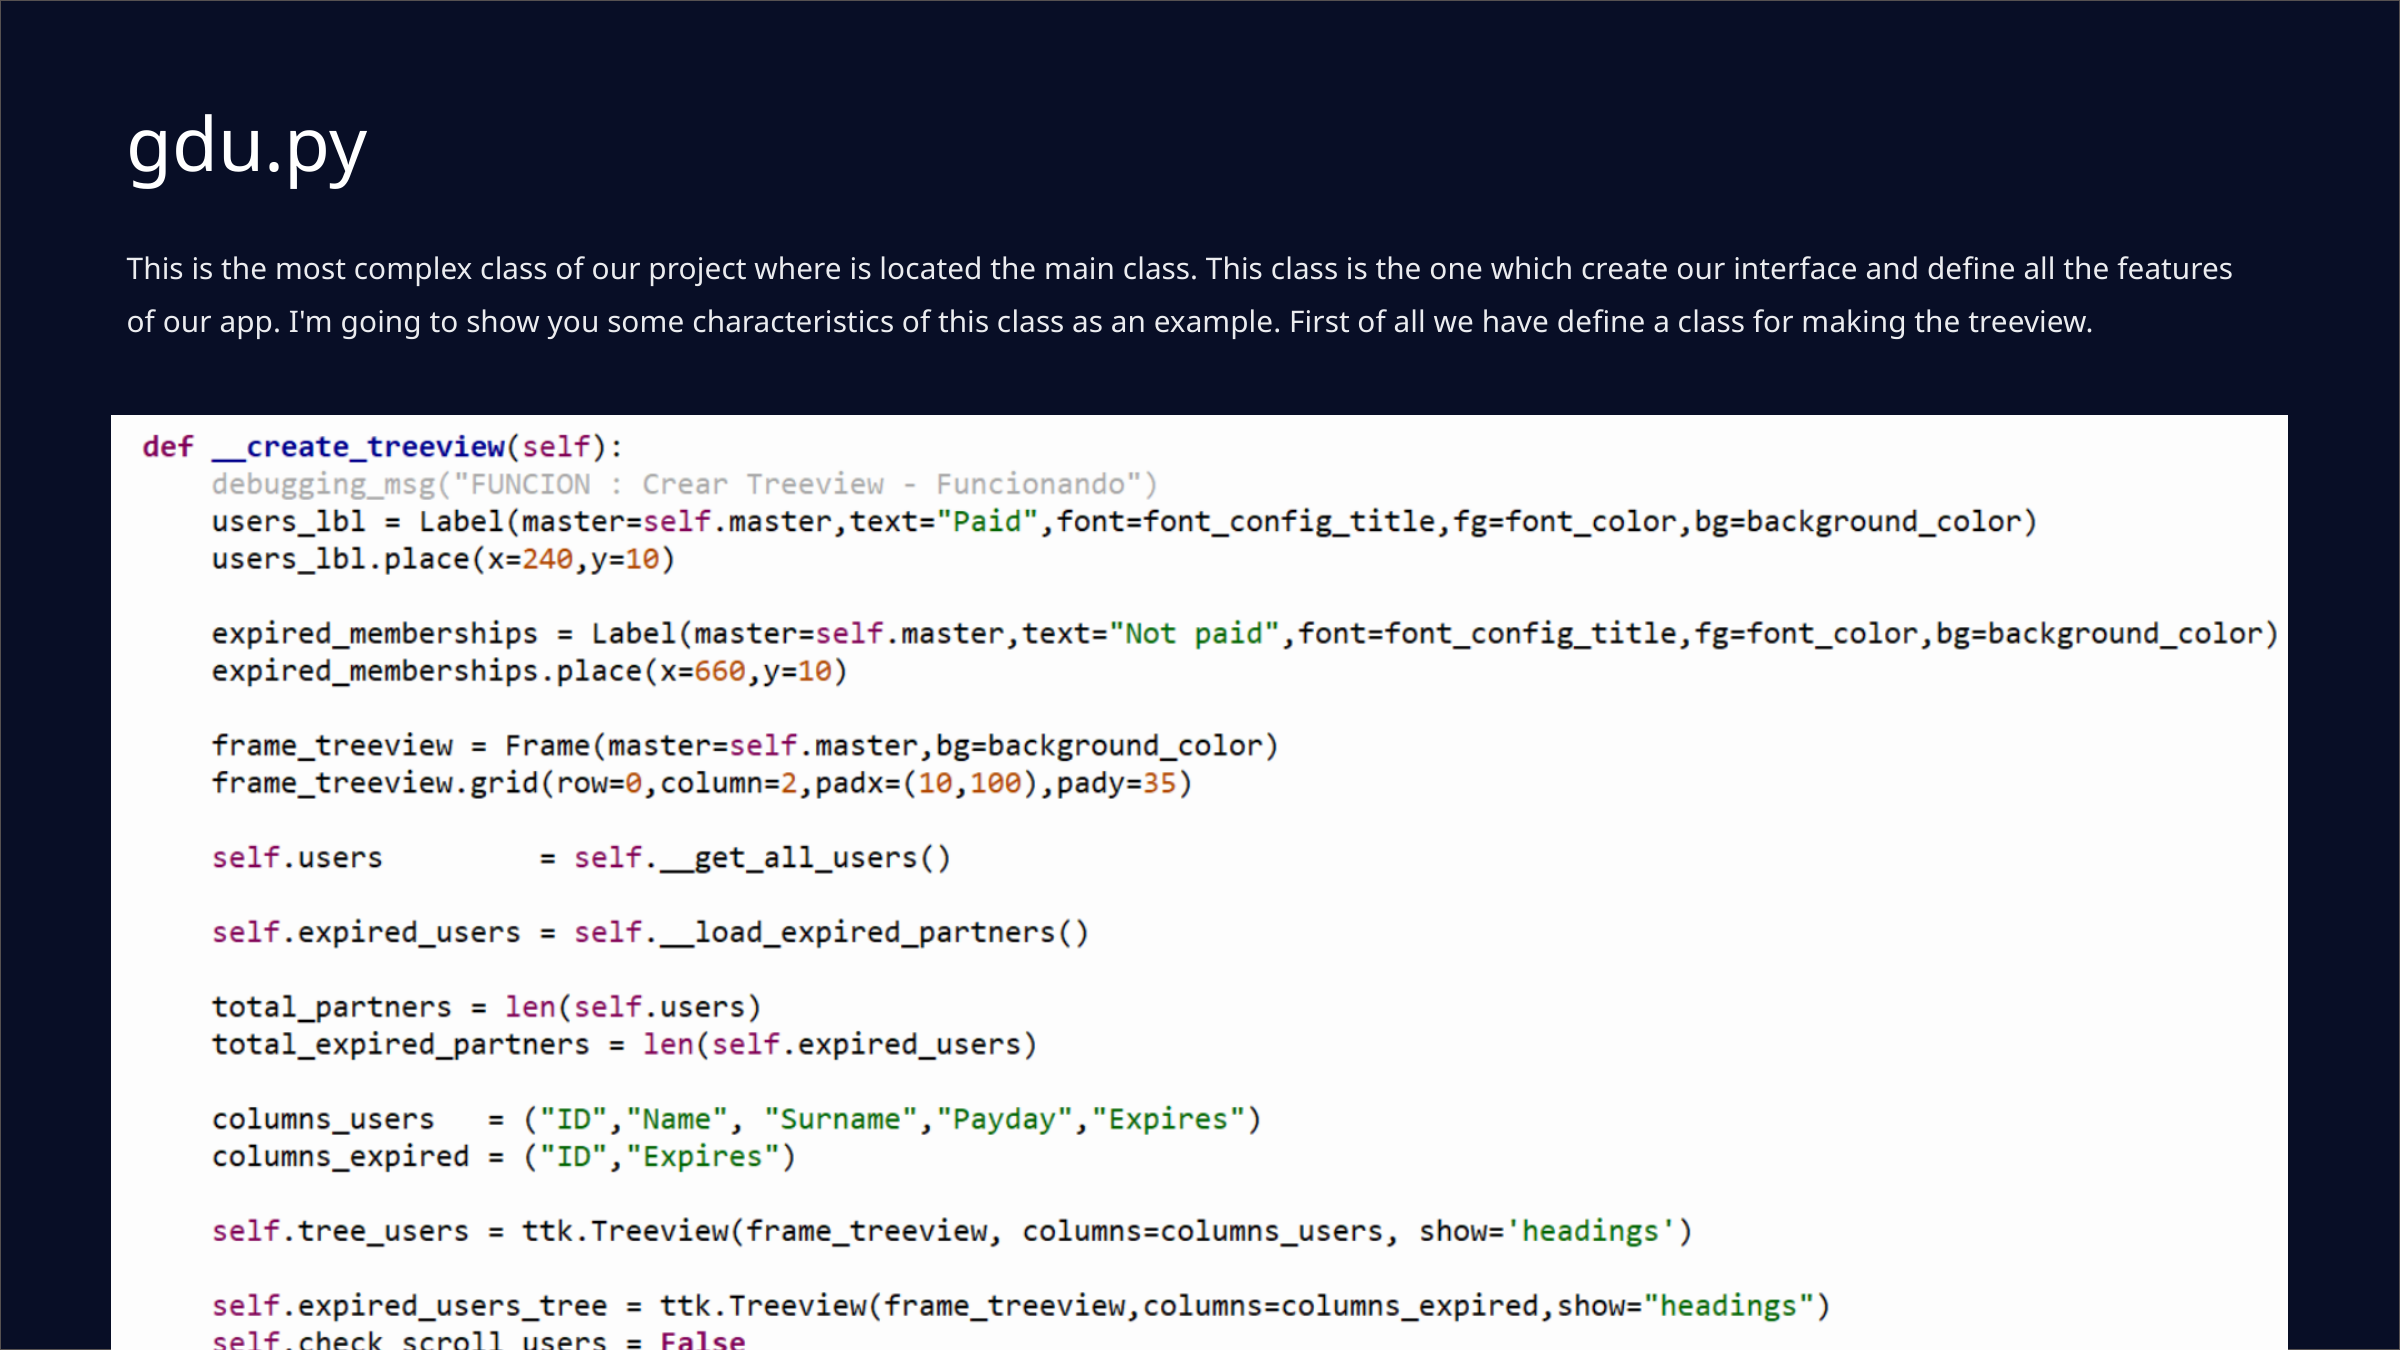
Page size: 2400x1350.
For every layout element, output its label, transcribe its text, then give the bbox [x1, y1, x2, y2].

text_box gdu.py [111, 82, 710, 180]
text_box [0, 0, 2400, 1350]
picture [111, 415, 2288, 1350]
text_box This is the most complex class of our project where is located the main class. This class is the one which create our interface and define all the features of our app. I'm going to show you some characteristics of this class as an example. First of all we have define a class for making the treeview. [111, 223, 2288, 386]
